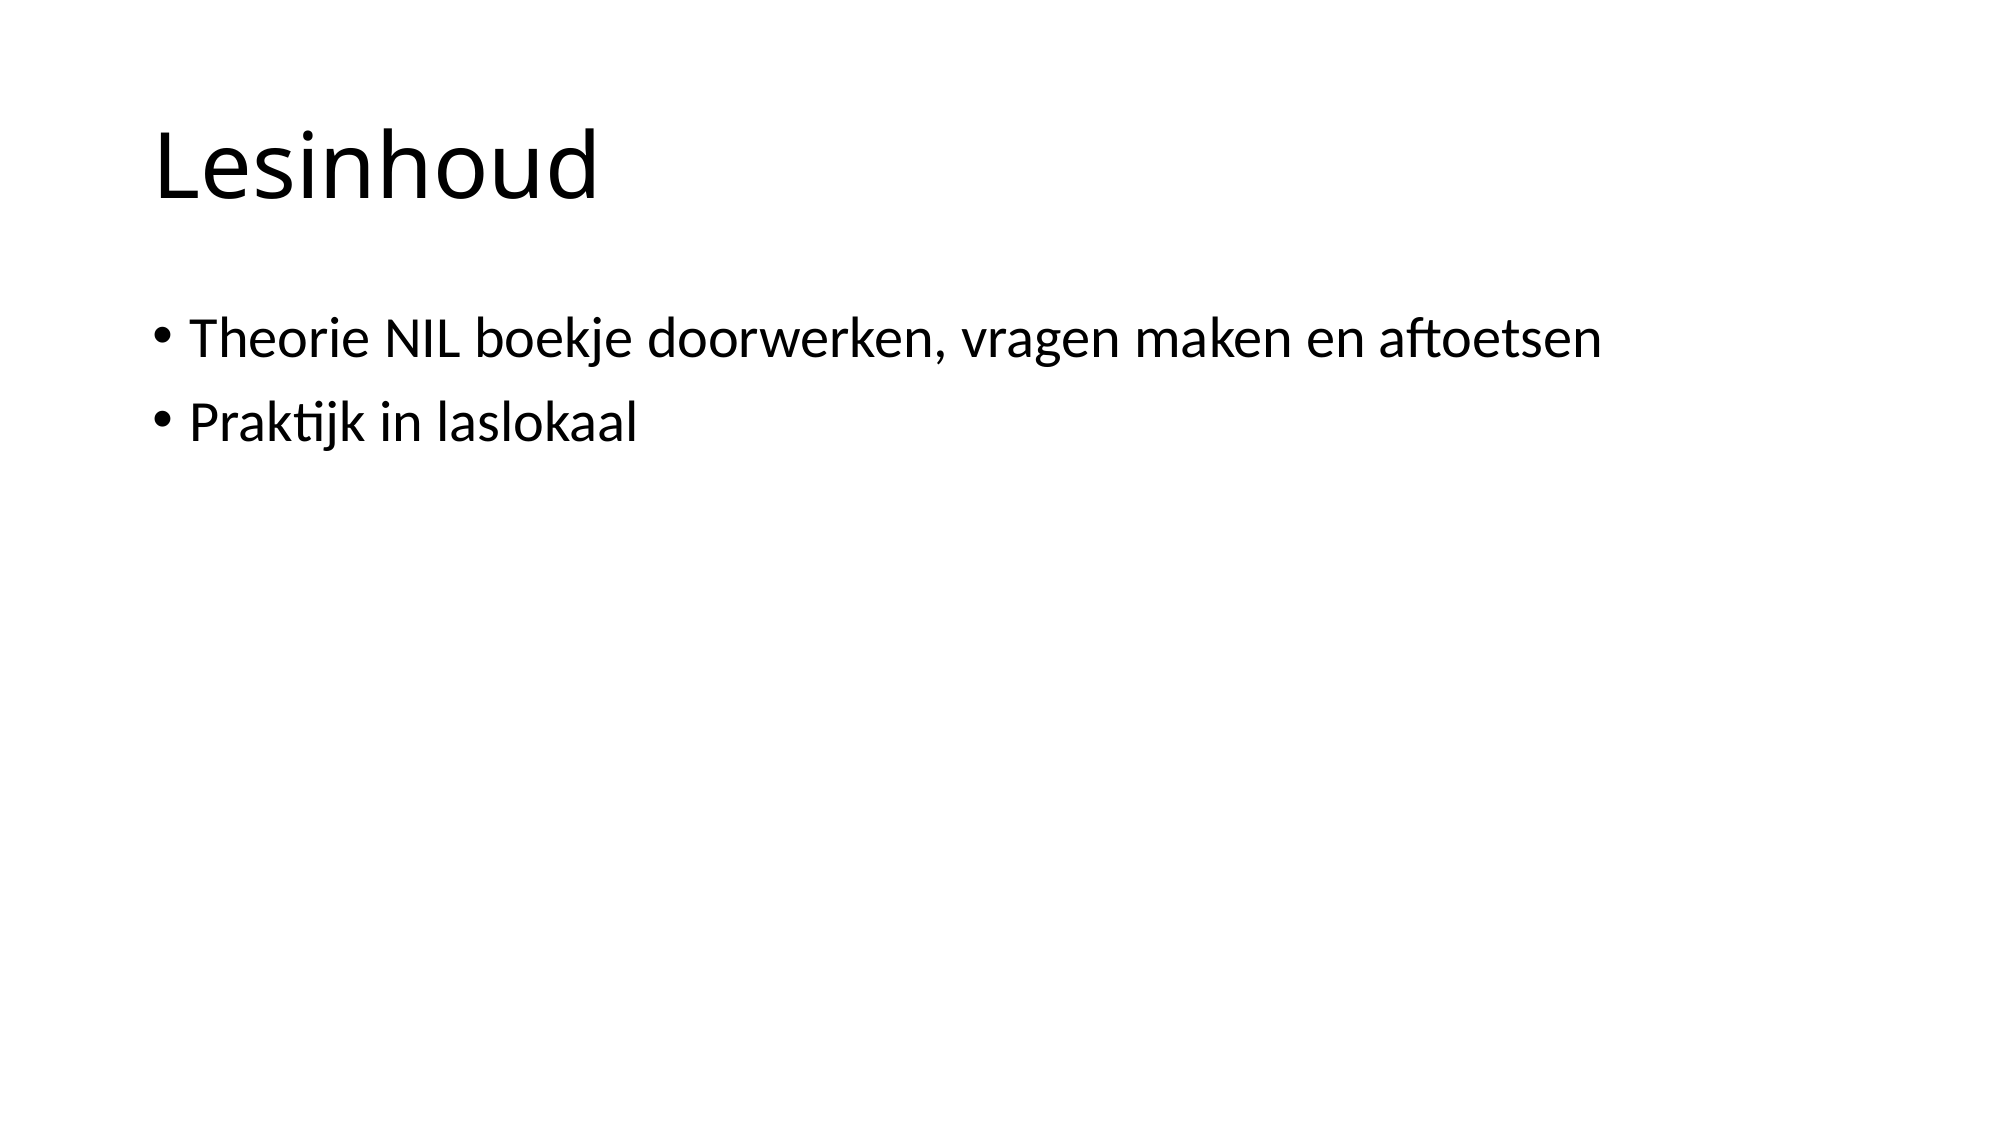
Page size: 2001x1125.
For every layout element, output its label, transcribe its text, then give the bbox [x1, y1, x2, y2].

list Theorie NIL boekje doorwerken, vragen maken en aftoetsen Praktijk in laslokaal [137, 299, 1863, 1014]
title Lesinhoud [137, 59, 1863, 278]
